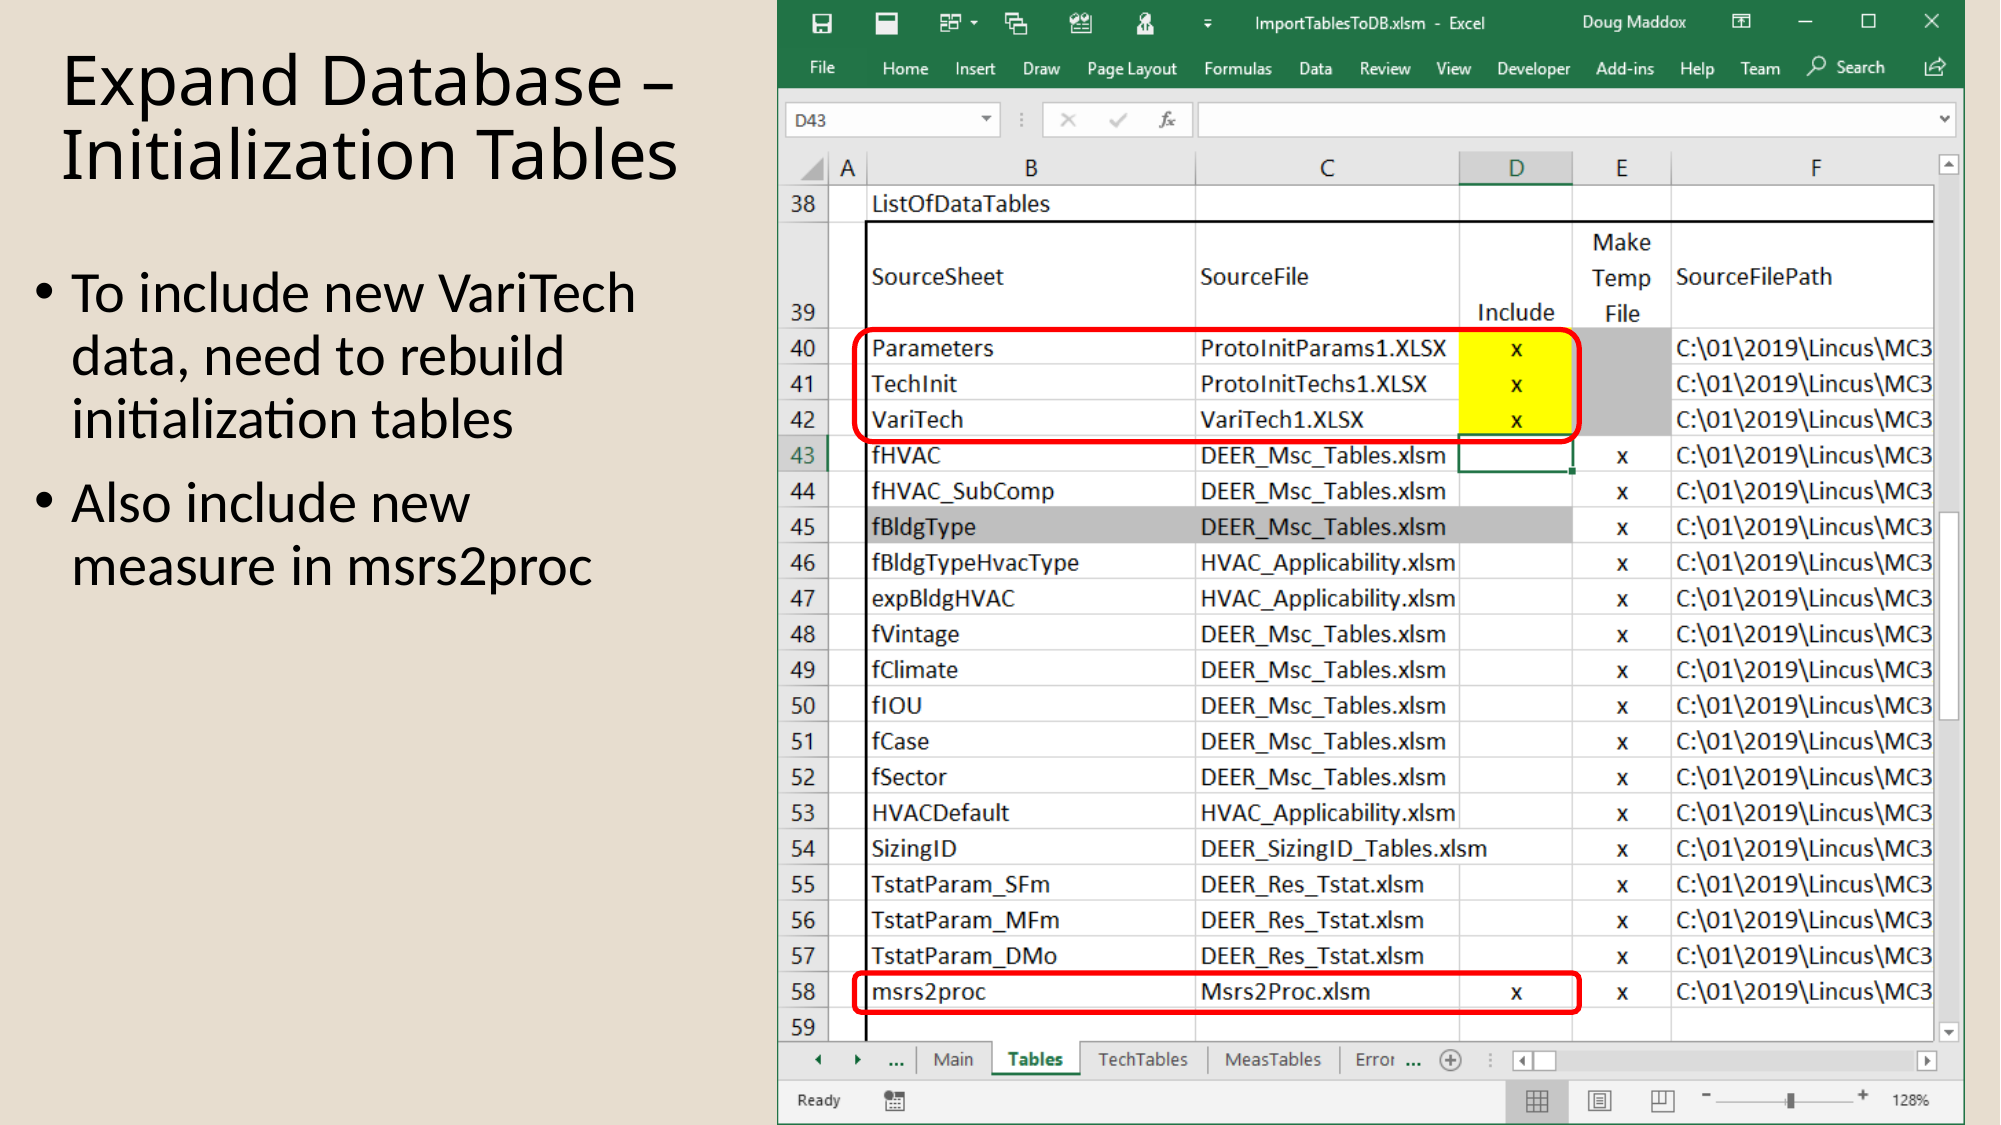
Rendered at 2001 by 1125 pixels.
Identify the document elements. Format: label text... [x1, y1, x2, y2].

picture [777, 0, 1965, 1125]
list To include new VariTech data, need to rebuild initialization tables Also include new measure in msrs2proc [19, 254, 660, 1058]
title Expand Database – Initialization Tables [46, 37, 772, 204]
